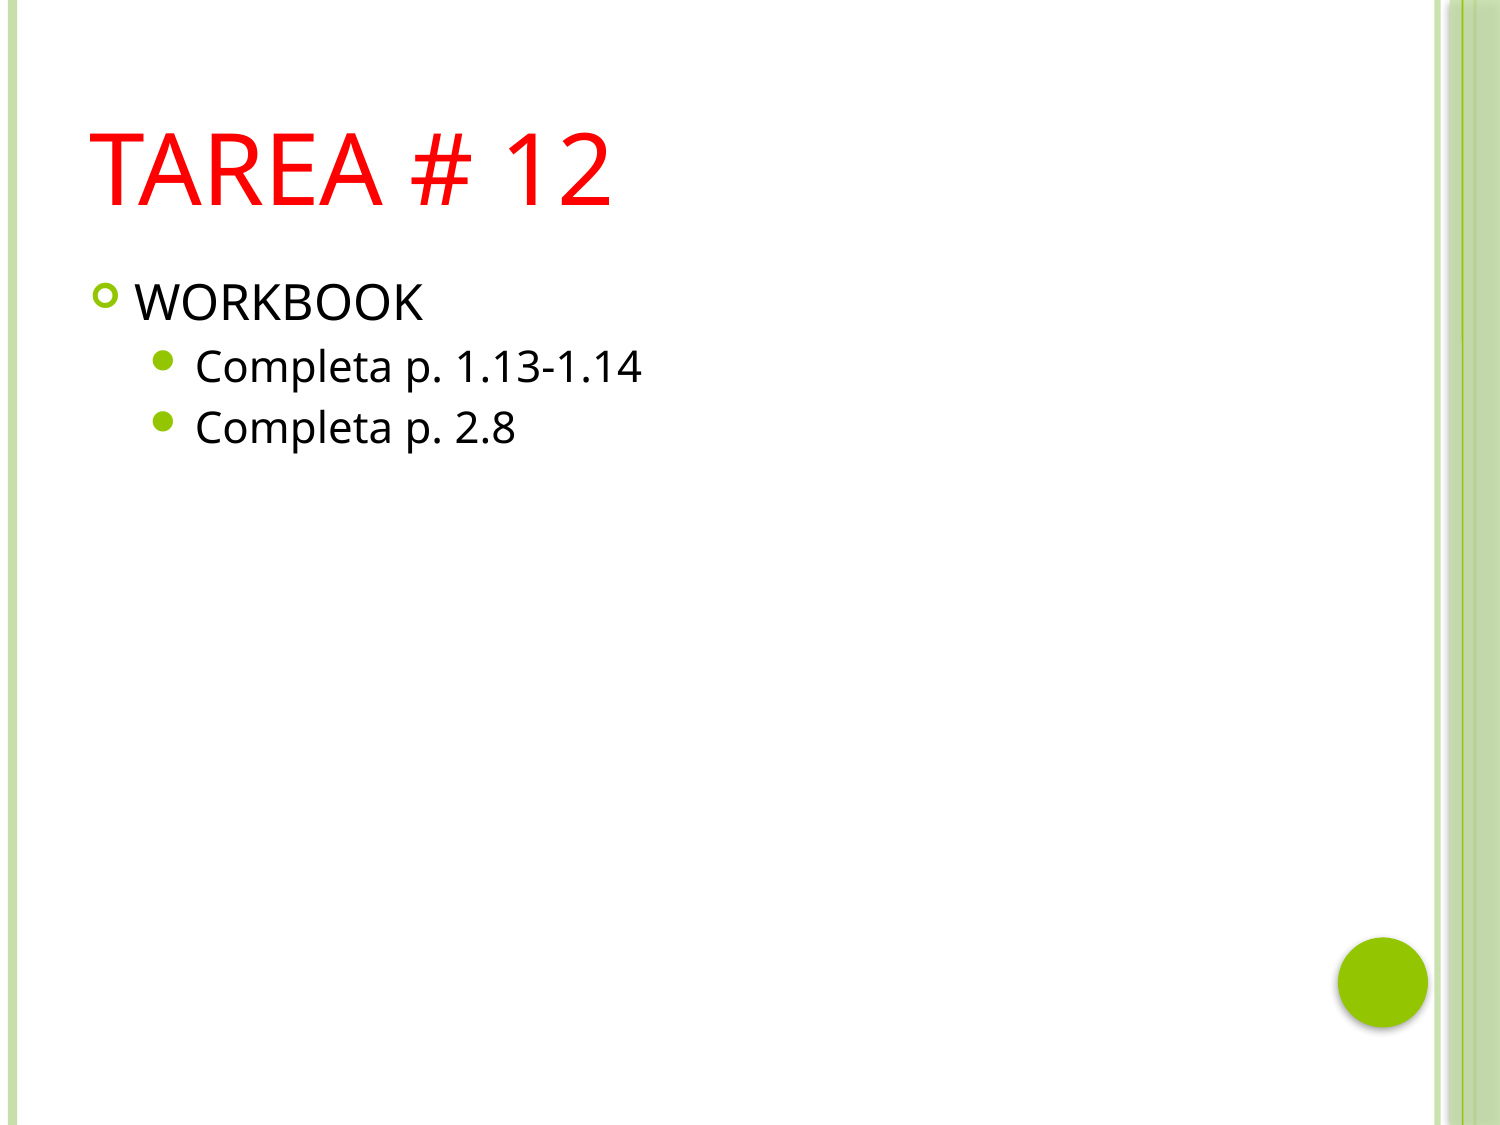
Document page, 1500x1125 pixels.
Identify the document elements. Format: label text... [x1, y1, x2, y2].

title Tarea # 12 [75, 45, 1300, 233]
list WORKBOOK Completa p. 1.13-1.14 Completa p. 2.8 [75, 262, 1300, 1062]
